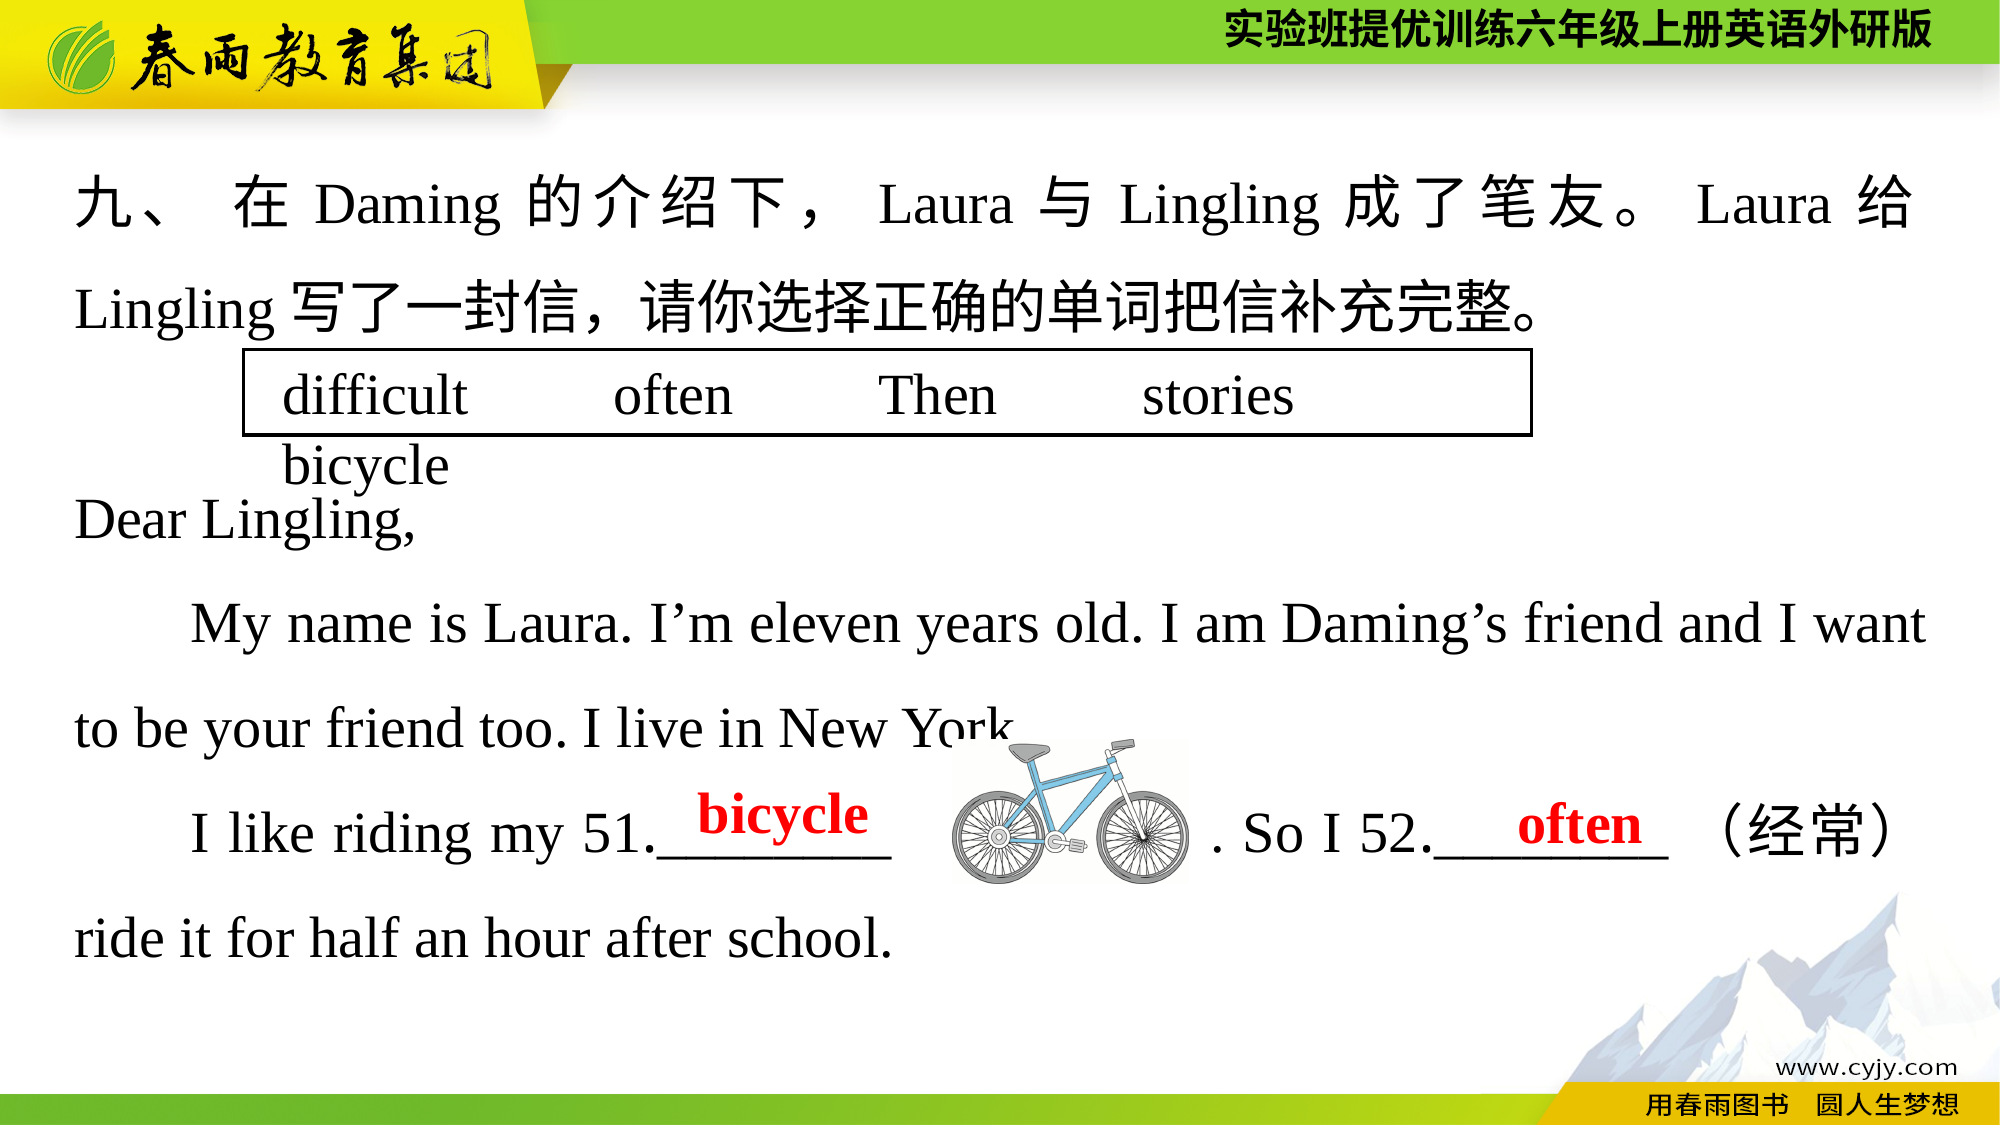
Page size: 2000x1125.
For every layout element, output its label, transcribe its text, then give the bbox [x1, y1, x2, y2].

text_box often [1502, 777, 1659, 863]
text_box difficult often Then stories bicycle [267, 435, 1520, 504]
text_box bicycle [683, 768, 885, 853]
list 九、 在Daming的介绍下，Laura与Lingling成了笔友。Laura给Lingling写了一封信，请你选择正确的单词把信补充完整。 Dear Lingling, My name is Laura. I’m eleven years old. I am Daming’s friend and I want to be your friend too. I live in New York. I like riding my 51.________ . So I 52.________（经常） ride it for half an hour after school. [59, 122, 1944, 986]
picture [0, 0, 2000, 1125]
text_box [243, 349, 1532, 435]
